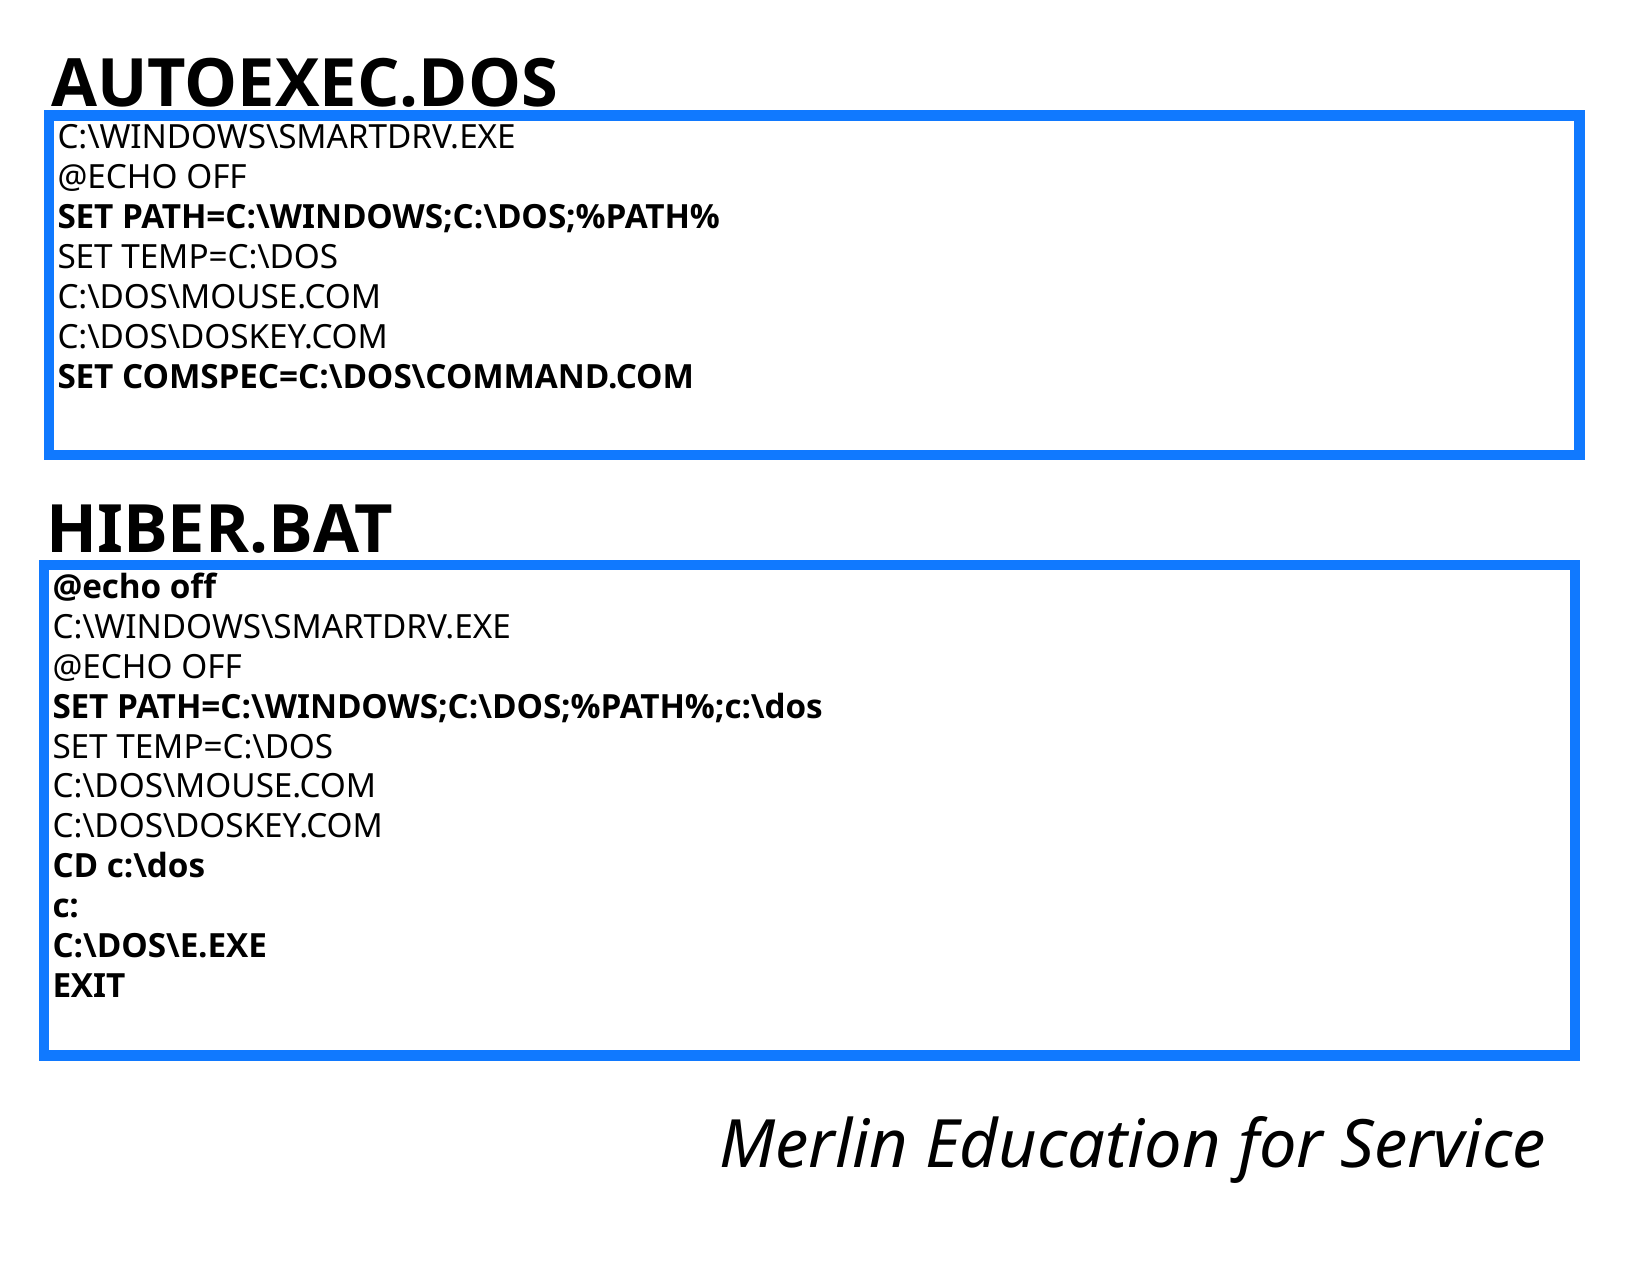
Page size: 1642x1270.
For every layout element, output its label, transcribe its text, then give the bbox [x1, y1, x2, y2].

text_box C:\WINDOWS\SMARTDRV.EXE @ECHO OFF SET PATH=C:\WINDOWS;C:\DOS;%PATH% SET TEMP=C:\DOS C:\DOS\MOUSE.COM C:\DOS\DOSKEY.COM SET COMSPEC=C:\DOS\COMMAND.COM [48, 115, 1580, 456]
text_box @echo off C:\WINDOWS\SMARTDRV.EXE @ECHO OFF SET PATH=C:\WINDOWS;C:\DOS;%PATH%;c:\dos SET TEMP=C:\DOS C:\DOS\MOUSE.COM C:\DOS\DOSKEY.COM CD c:\dos c: C:\DOS\E.EXE EXIT [43, 565, 1575, 1056]
text_box HIBER.BAT [46, 485, 832, 565]
text_box AUTOEXEC.DOS [50, 40, 837, 115]
text_box Merlin Education for Service [719, 1100, 1547, 1181]
